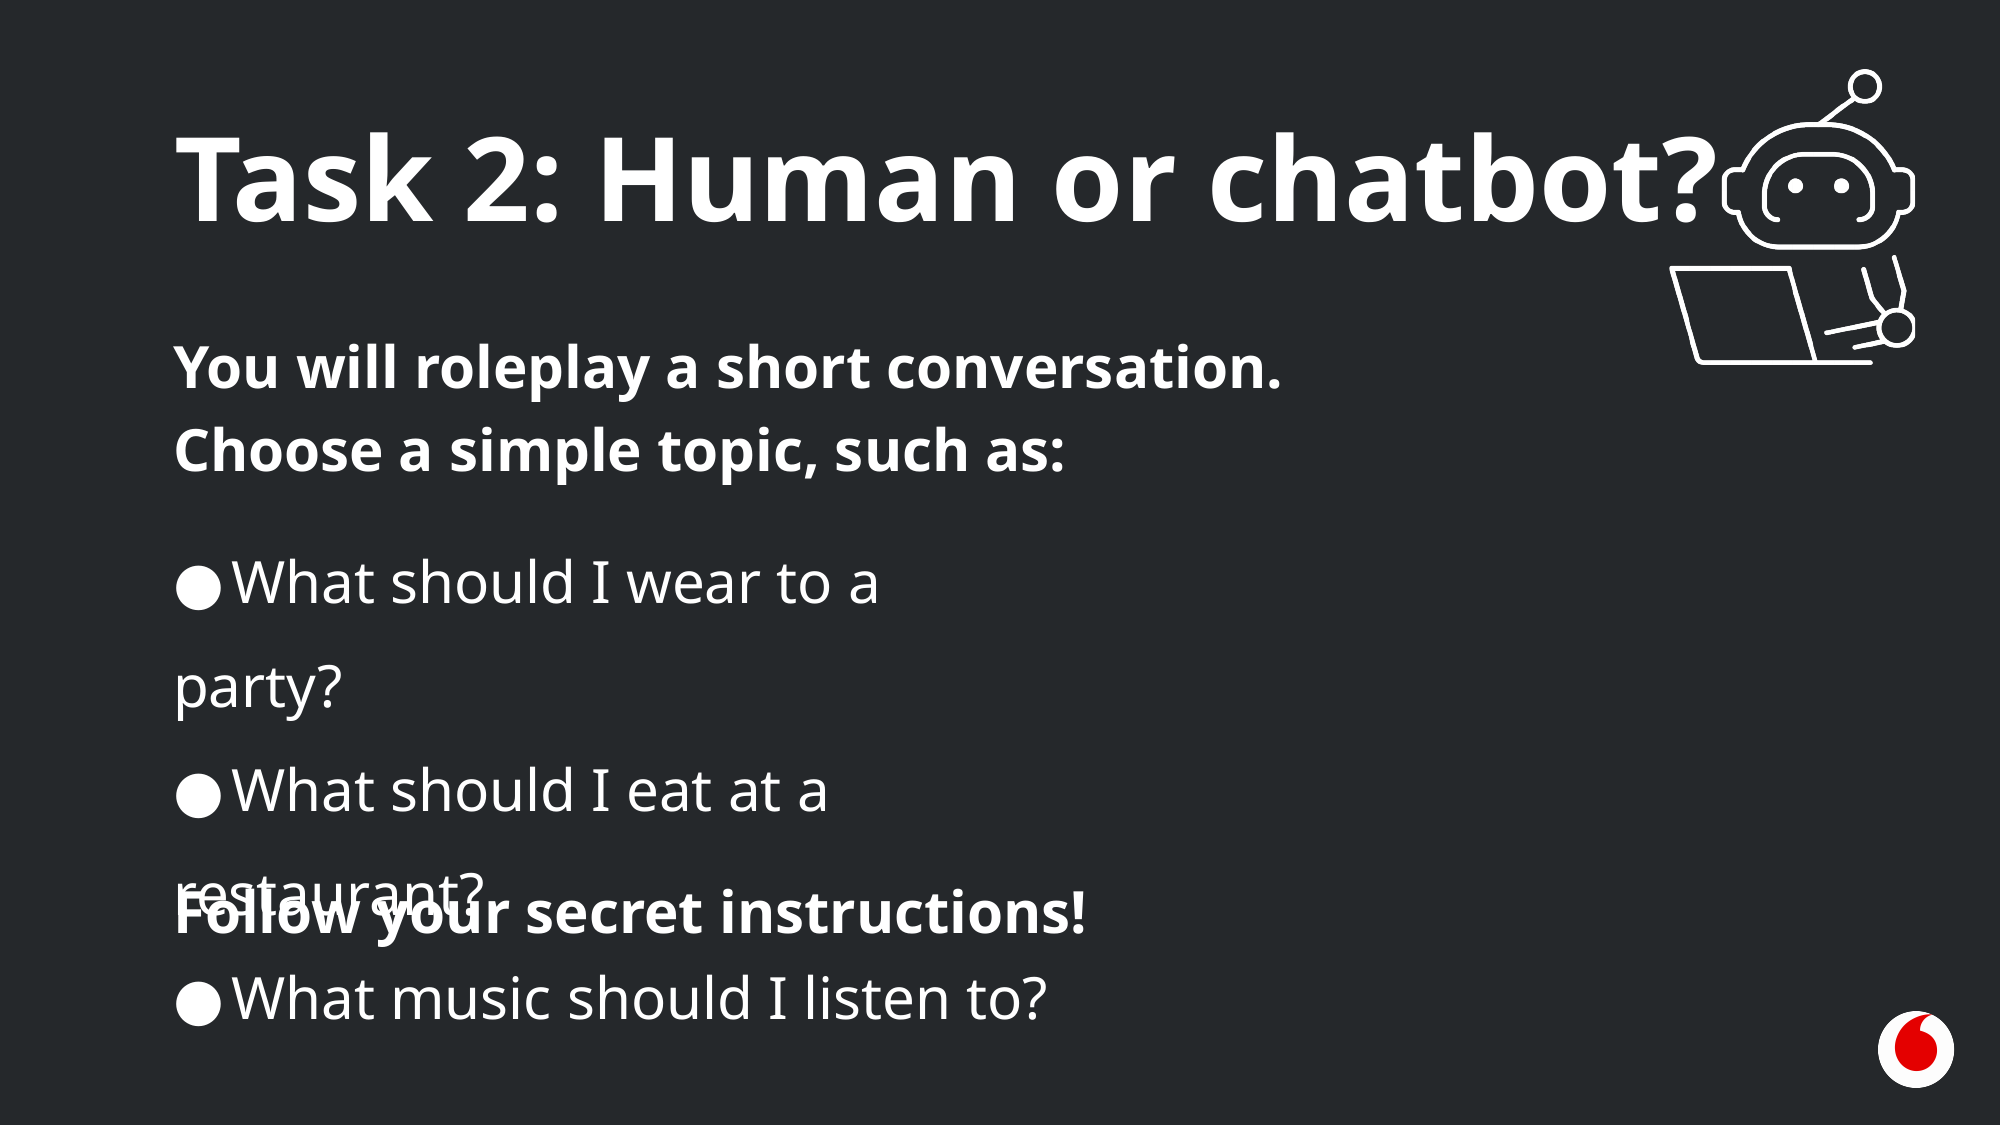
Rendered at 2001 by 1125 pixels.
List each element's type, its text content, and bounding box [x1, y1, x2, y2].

picture [1668, 68, 1916, 365]
text_box Task 2: Human or chatbot? [174, 161, 1668, 246]
text_box ● What should I wear to a party? ● What should I eat at a restaurant? ● What music should I listen to? [173, 512, 1058, 837]
text_box Follow your secret instructions! [173, 862, 1541, 995]
picture [1874, 1007, 1963, 1092]
text_box You will roleplay a short conversation. Choose a simple topic, such as: [173, 316, 1541, 512]
